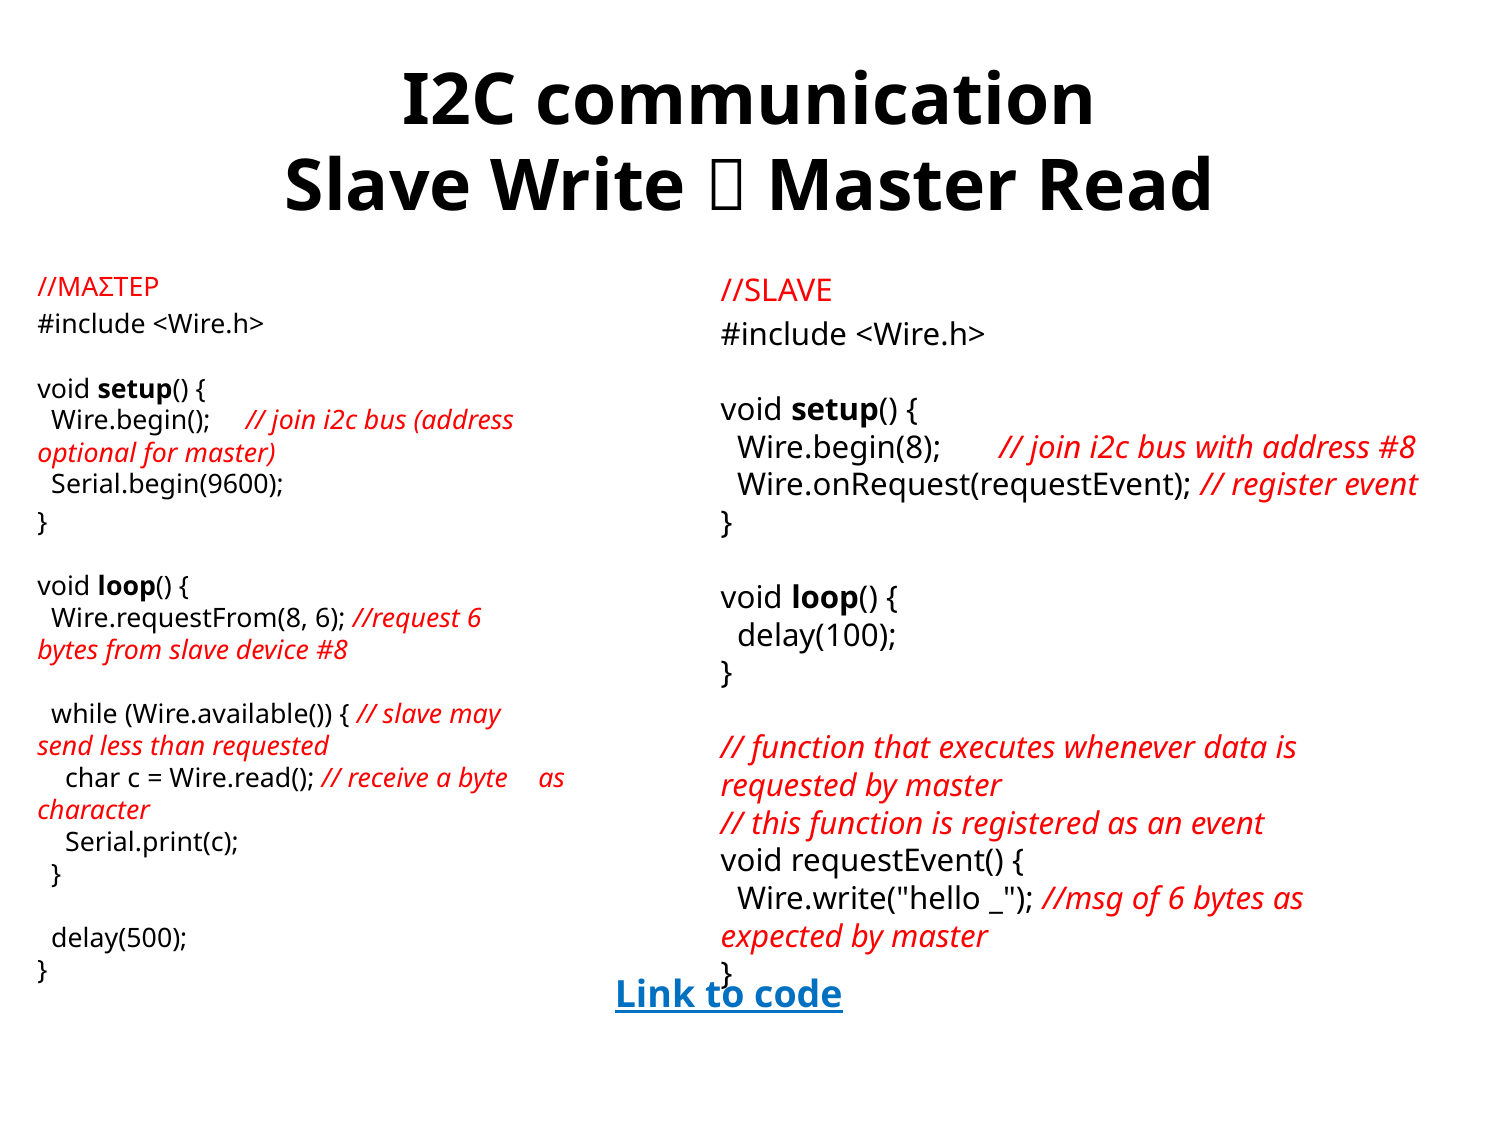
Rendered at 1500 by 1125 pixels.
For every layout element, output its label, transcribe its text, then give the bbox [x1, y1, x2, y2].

text_box Link to code [600, 962, 875, 1023]
list //ΜΑΣΤΕΡ #include <Wire.h> void setup() { Wire.begin(); // join i2c bus (address optional for master) Serial.begin(9600); } void loop() { Wire.requestFrom(8, 6); //request 6 bytes from slave device #8 while (Wire.available()) { // slave may send less than requested char c = Wire.read(); // receive a byte as character Serial.print(c); } delay(500); } [0, 262, 650, 1005]
text_box //SLAVE #include <Wire.h> void setup() { Wire.begin(8); // join i2c bus with address #8 Wire.onRequest(requestEvent); // register event } void loop() { delay(100); } // function that executes whenever data is requested by master // this function is registered as an event void requestEvent() { Wire.write("hello _"); //msg of 6 bytes as expected by master } [650, 262, 1500, 1005]
title I2C communication Slave Write  Master Read [75, 45, 1425, 233]
